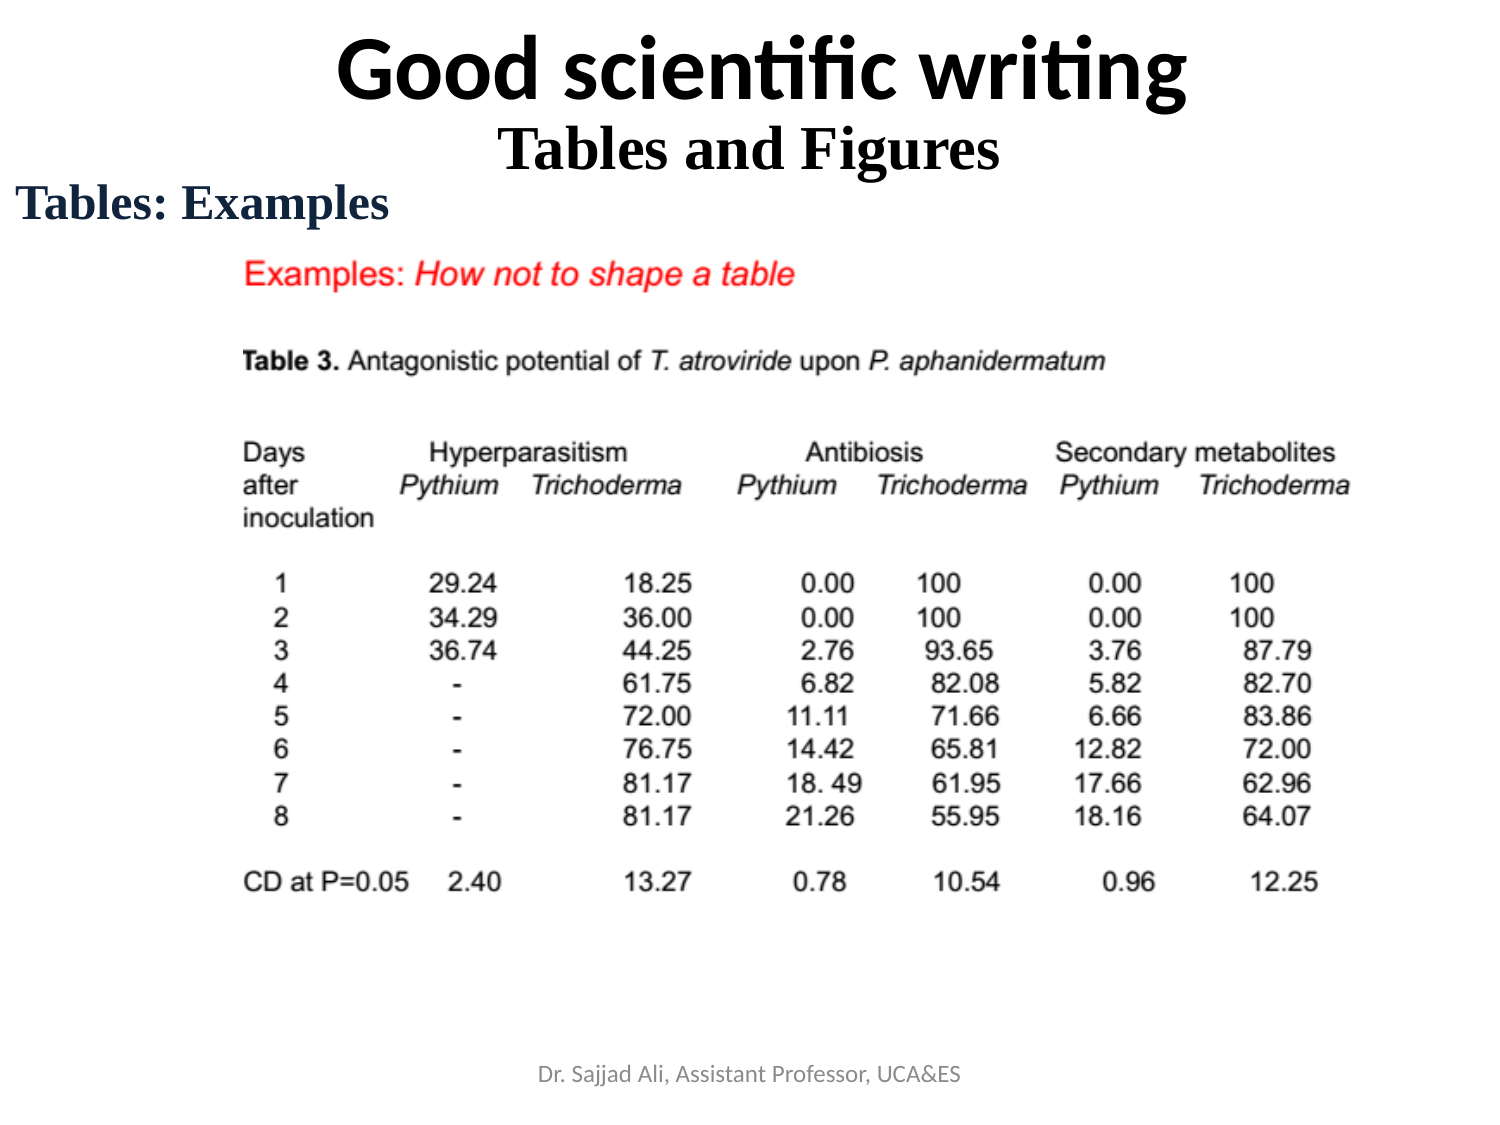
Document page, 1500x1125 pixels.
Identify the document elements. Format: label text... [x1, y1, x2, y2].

picture [243, 241, 1362, 951]
subtitle Tables: Examples [0, 162, 438, 250]
text_box Tables and Figures [483, 99, 1017, 190]
footer Dr. Sajjad Ali, Assistant Professor, UCA&ES [512, 1042, 988, 1103]
text_box Good scientific writing [124, 0, 1400, 125]
